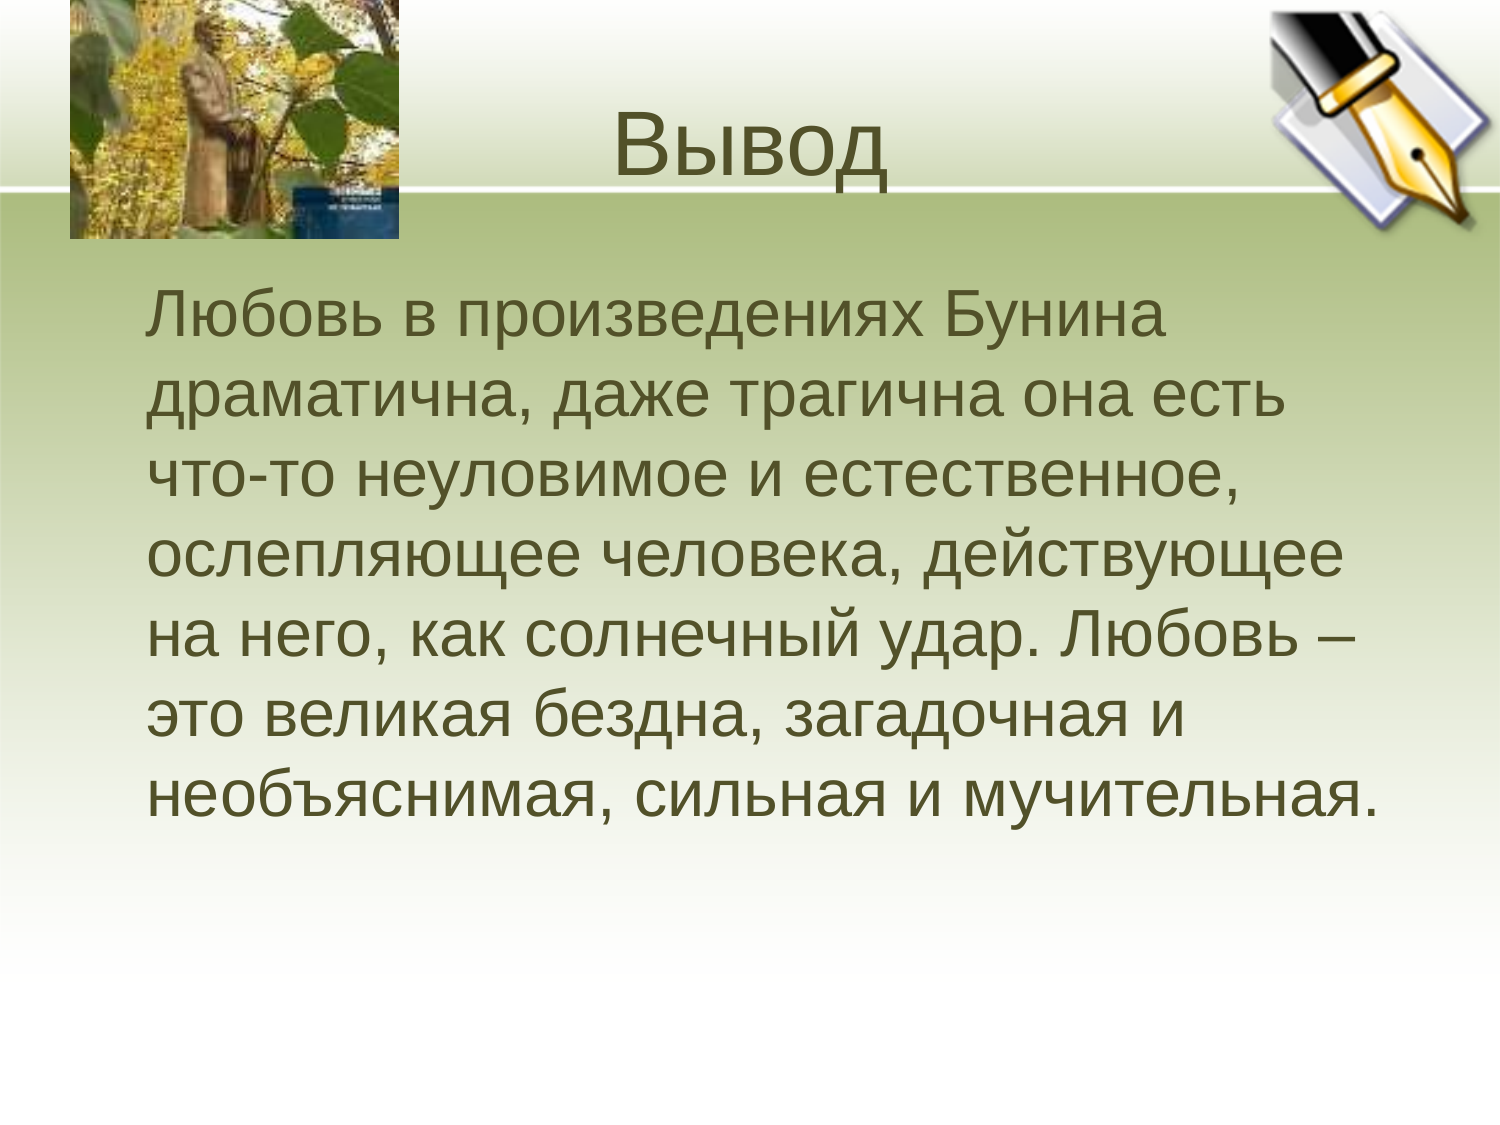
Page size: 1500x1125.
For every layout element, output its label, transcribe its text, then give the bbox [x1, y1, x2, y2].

list Любовь в произведениях Бунина драматична, даже трагична она есть что-то неуловимое и естественное, ослепляющее человека, действующее на него, как солнечный удар. Любовь – это великая бездна, загадочная и необъяснимая, сильная и мучительная. [74, 262, 1426, 1006]
picture [0, 0, 1500, 1125]
title Вывод [402, 44, 1426, 233]
